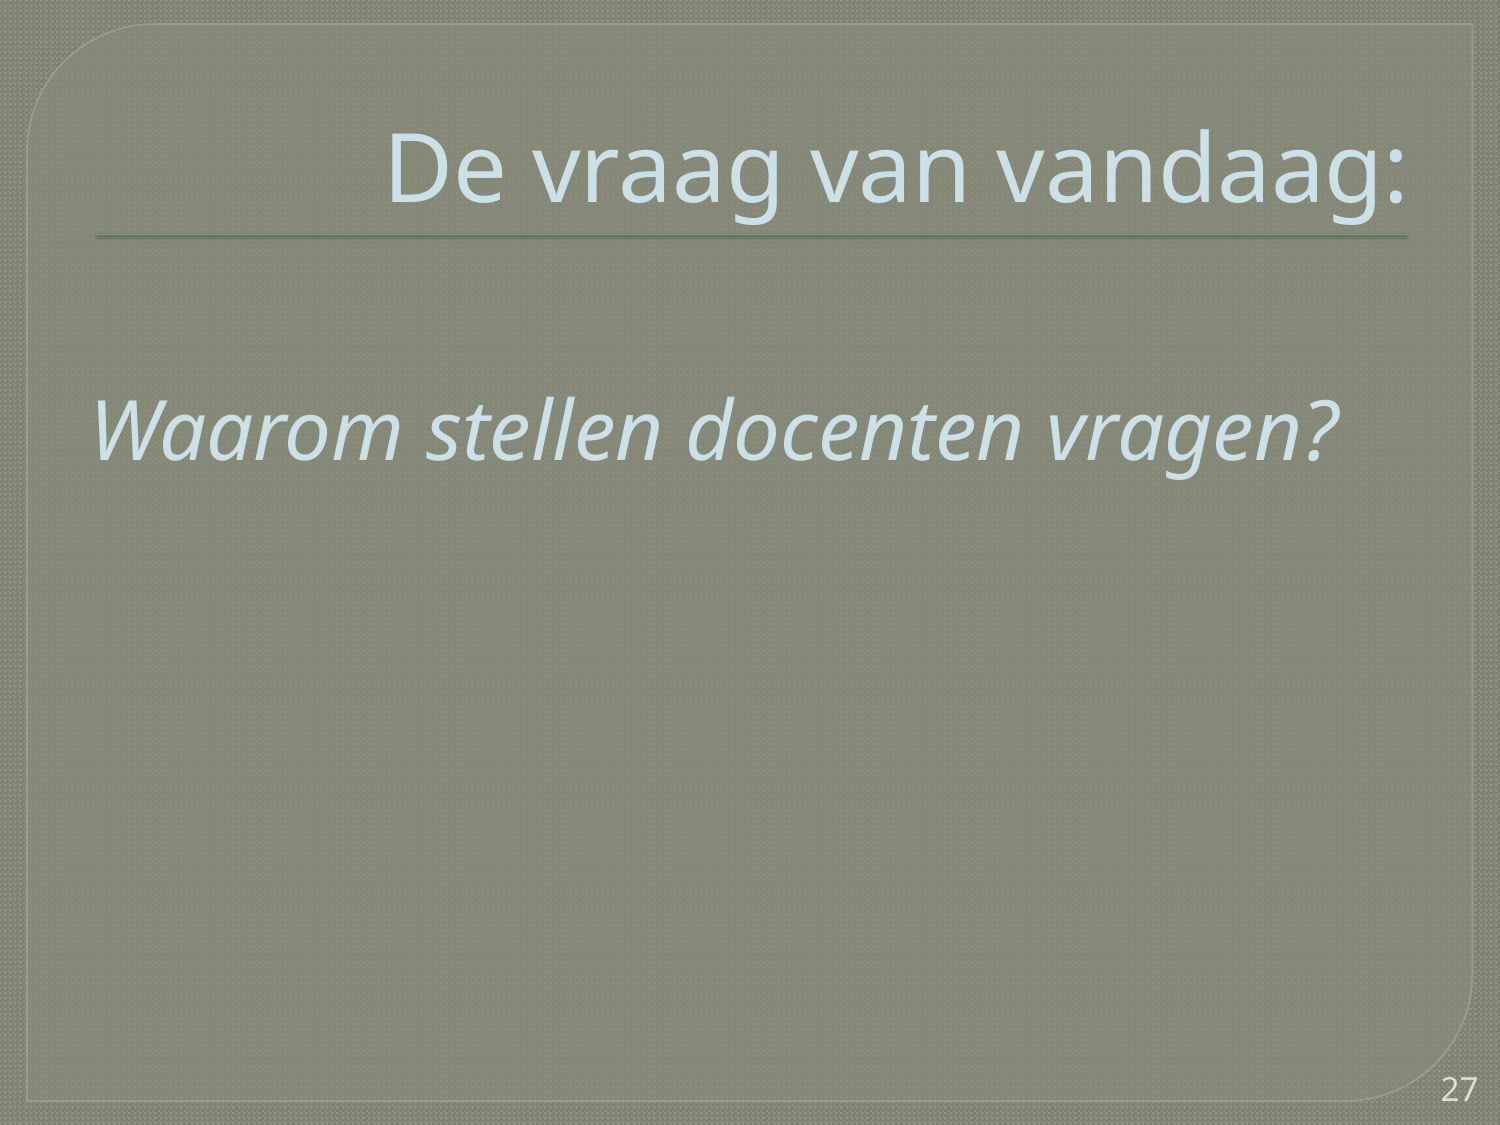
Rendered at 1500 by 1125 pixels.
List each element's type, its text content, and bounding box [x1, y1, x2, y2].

slide_number 27 [1417, 1068, 1494, 1114]
list Waarom stellen docenten vragen? [75, 270, 1425, 1013]
title De vraag van vandaag: [75, 41, 1425, 230]
